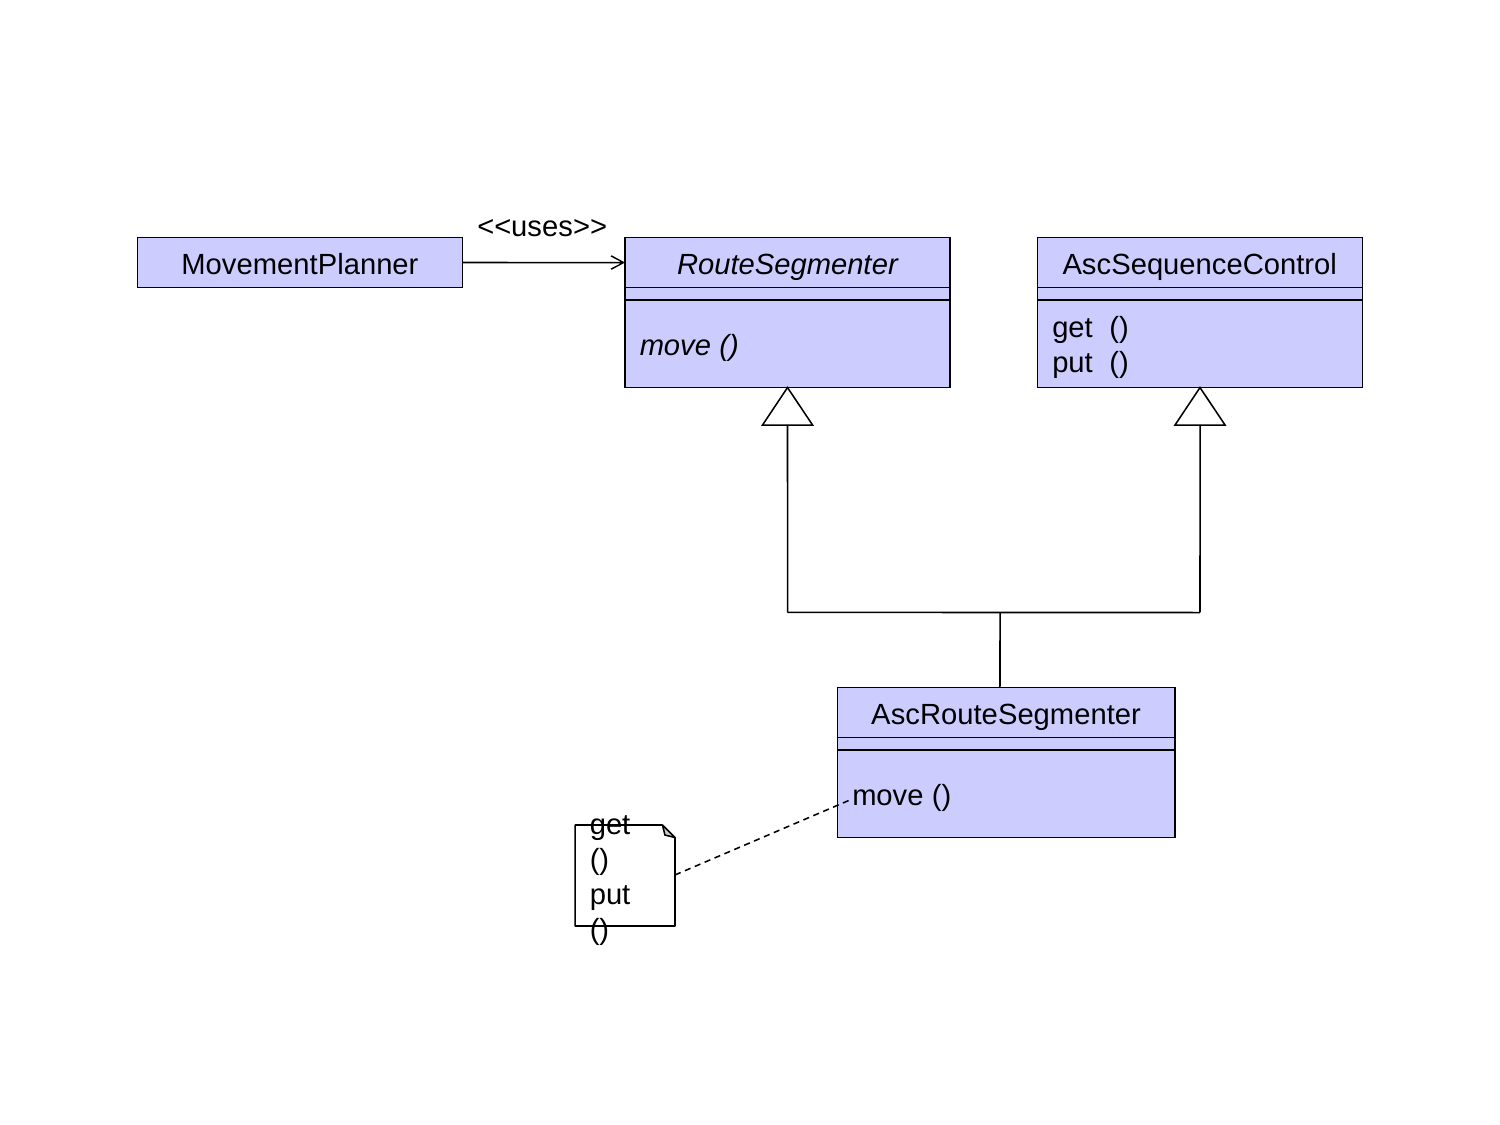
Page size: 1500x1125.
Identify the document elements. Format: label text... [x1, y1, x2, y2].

text_box [1037, 287, 1363, 300]
text_box move () [837, 750, 1175, 838]
text_box [762, 387, 813, 426]
text_box RouteSegmenter [624, 237, 950, 287]
text_box AscRouteSegmenter [837, 687, 1175, 737]
text_box get () put () [1037, 300, 1363, 388]
text_box MovementPlanner [137, 237, 463, 288]
text_box [624, 287, 950, 300]
text_box <<uses>> [462, 199, 622, 250]
text_box move () [624, 300, 950, 388]
text_box [1175, 387, 1226, 426]
text_box [837, 737, 1175, 750]
text_box [462, 255, 625, 270]
text_box AscSequenceControl [1037, 237, 1363, 287]
text_box get () put () [575, 825, 676, 926]
